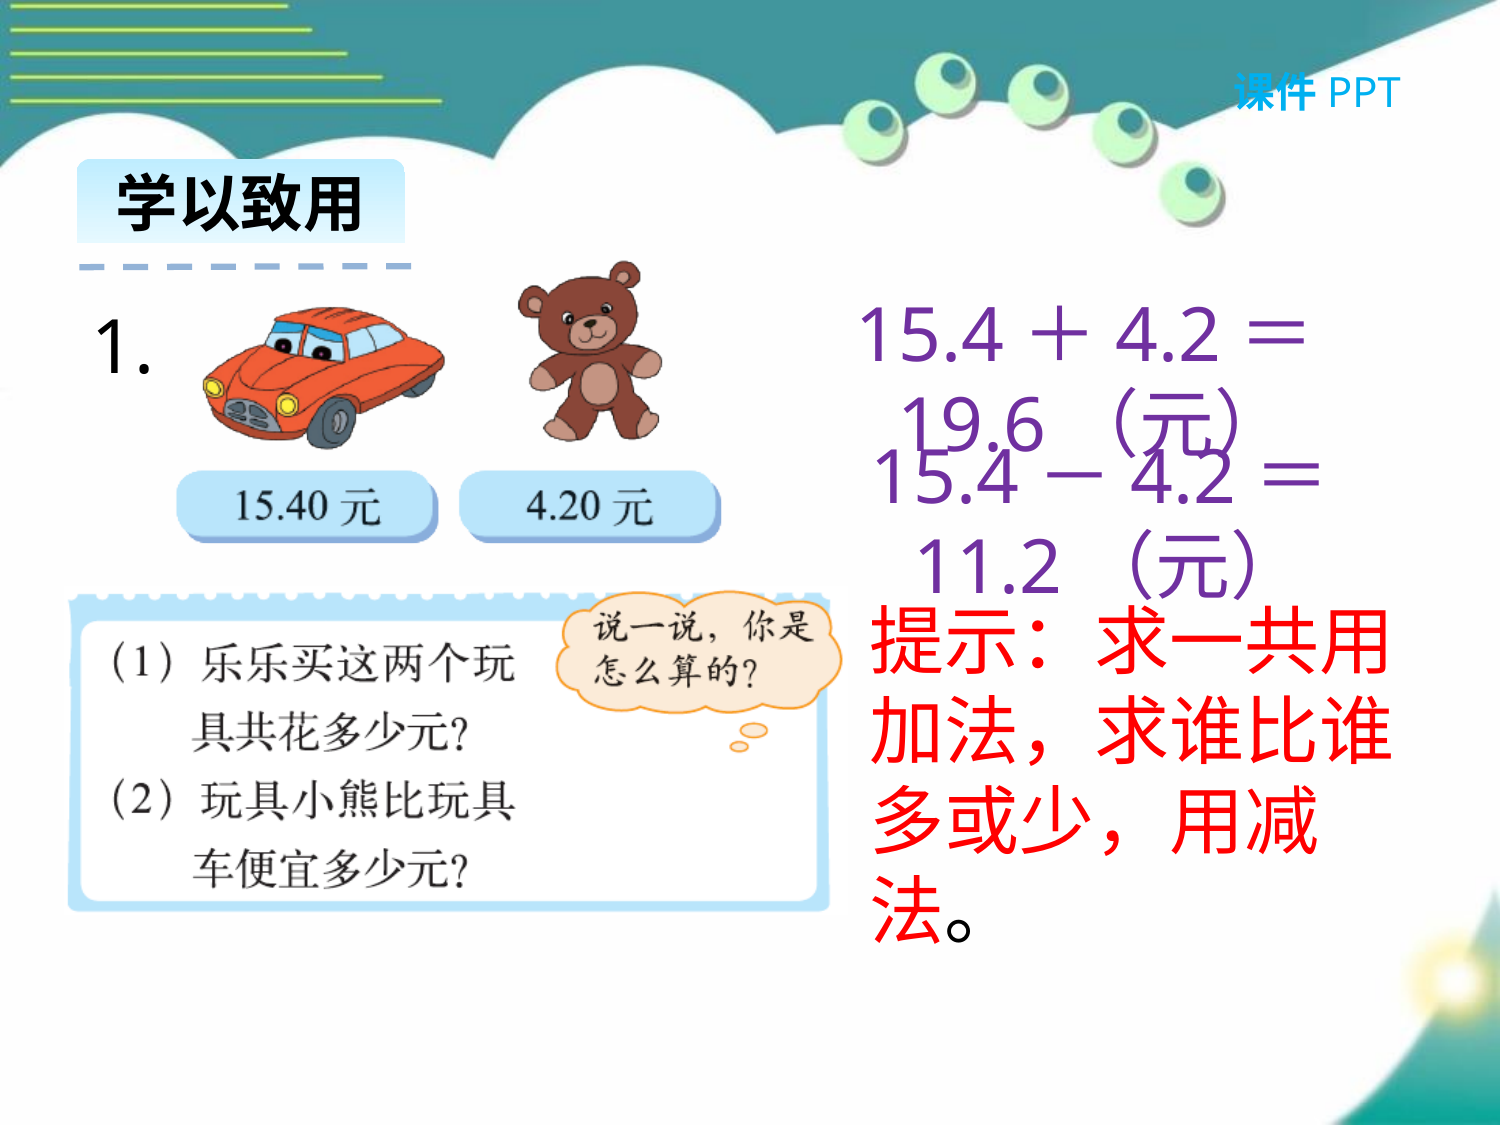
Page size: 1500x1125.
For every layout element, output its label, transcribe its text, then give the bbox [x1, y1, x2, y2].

text_box 15.4＋4.2＝19.6（元） [736, 279, 1461, 474]
text_box 提示：求一共用加法，求谁比谁多或少，用减法。 [854, 586, 1419, 962]
text_box 15.4－4.2＝11.2（元） [738, 420, 1481, 616]
text_box 课件PPT [1218, 58, 1418, 124]
text_box 学以致用 [76, 158, 405, 244]
picture [0, 0, 1500, 1125]
text_box 1. [76, 290, 142, 396]
